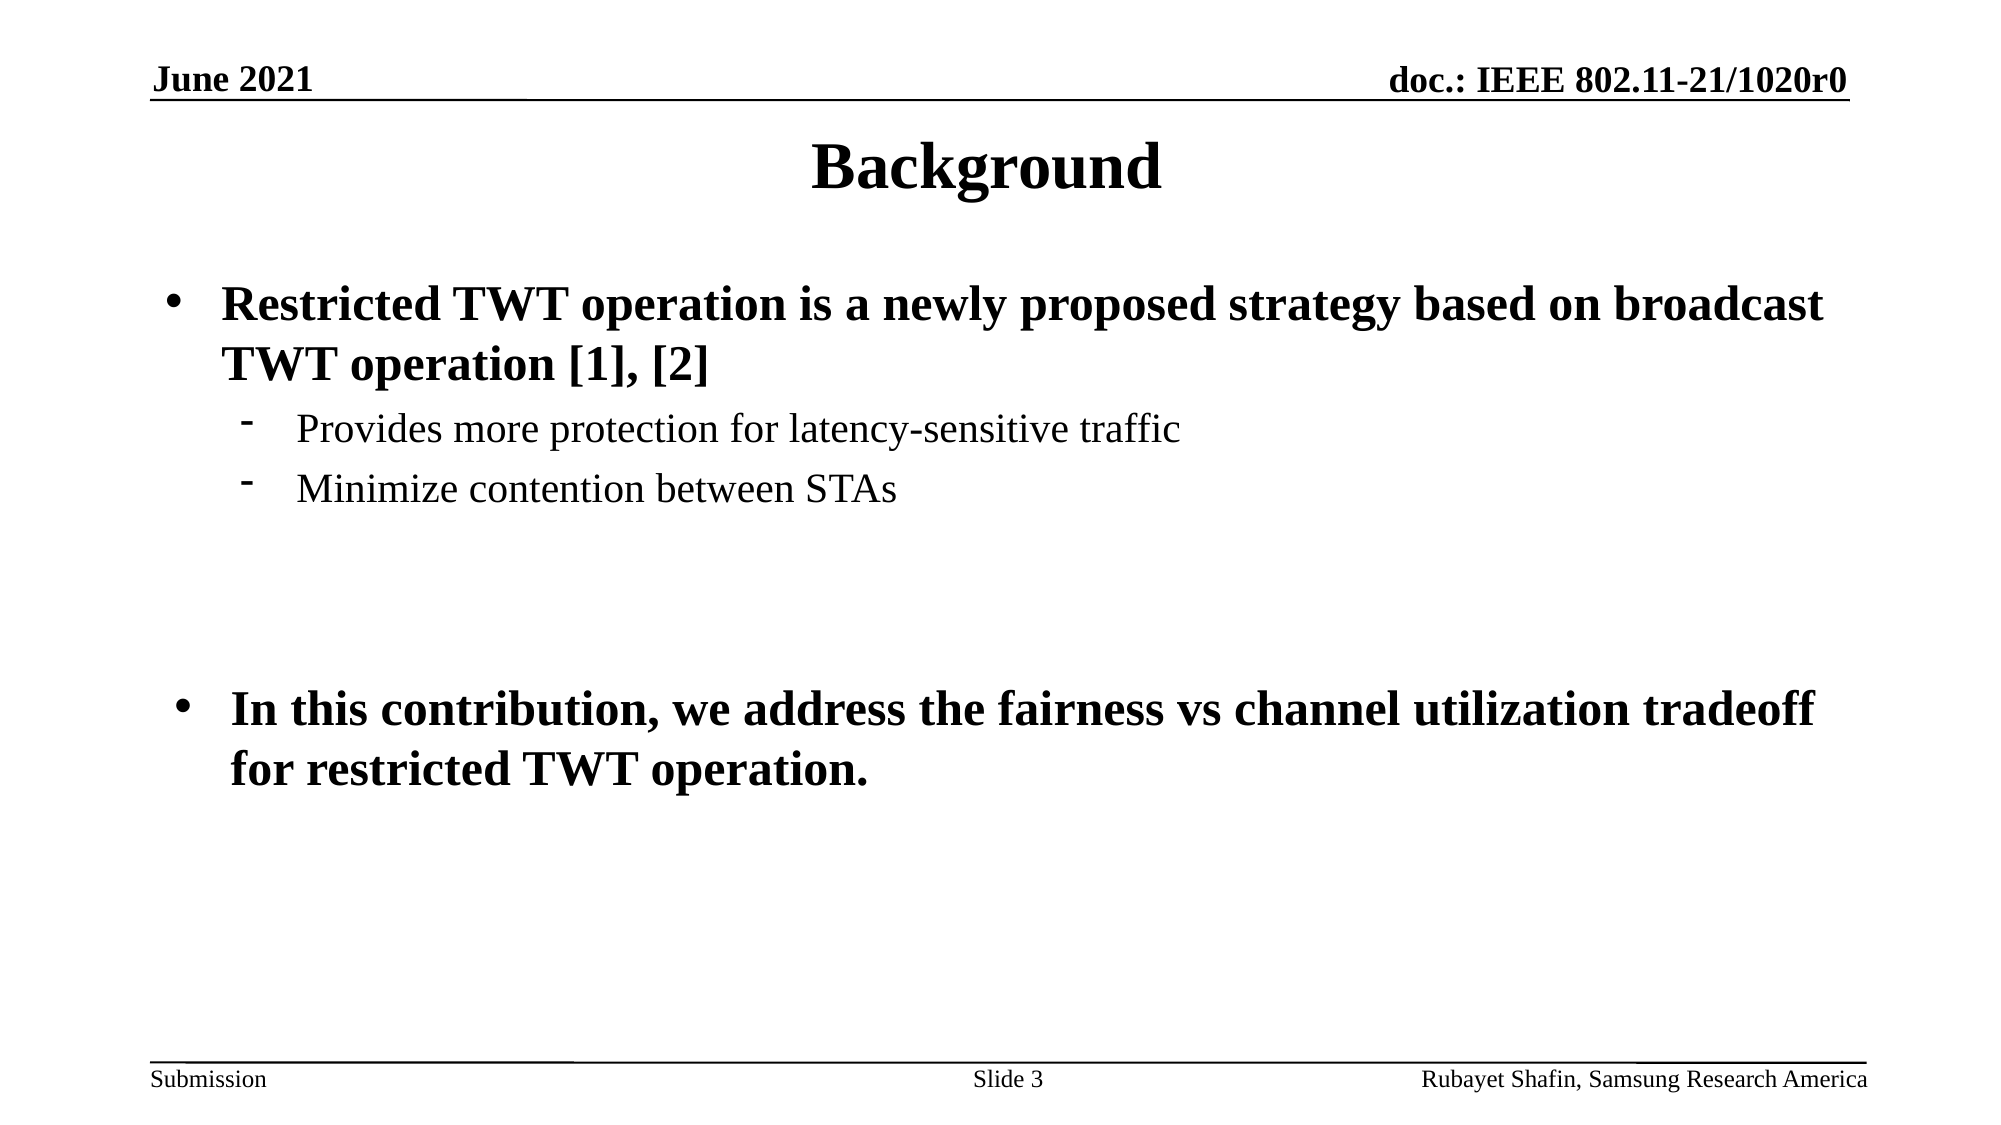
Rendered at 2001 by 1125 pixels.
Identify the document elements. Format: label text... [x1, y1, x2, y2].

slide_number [152, 54, 563, 100]
title Background [137, 74, 1838, 250]
list Restricted TWT operation is a newly proposed strategy based on broadcast TWT operation [1], [2] Provides more protection for latency-sensitive traffic Minimize contention between STAs In this contribution, we address the fairness vs channel utilization tradeoff for restricted TWT operation. [149, 262, 1850, 1038]
slide_number Slide 3 [950, 1061, 1067, 1123]
footer Rubayet Shafin, Samsung Research America [1171, 1061, 1869, 1093]
